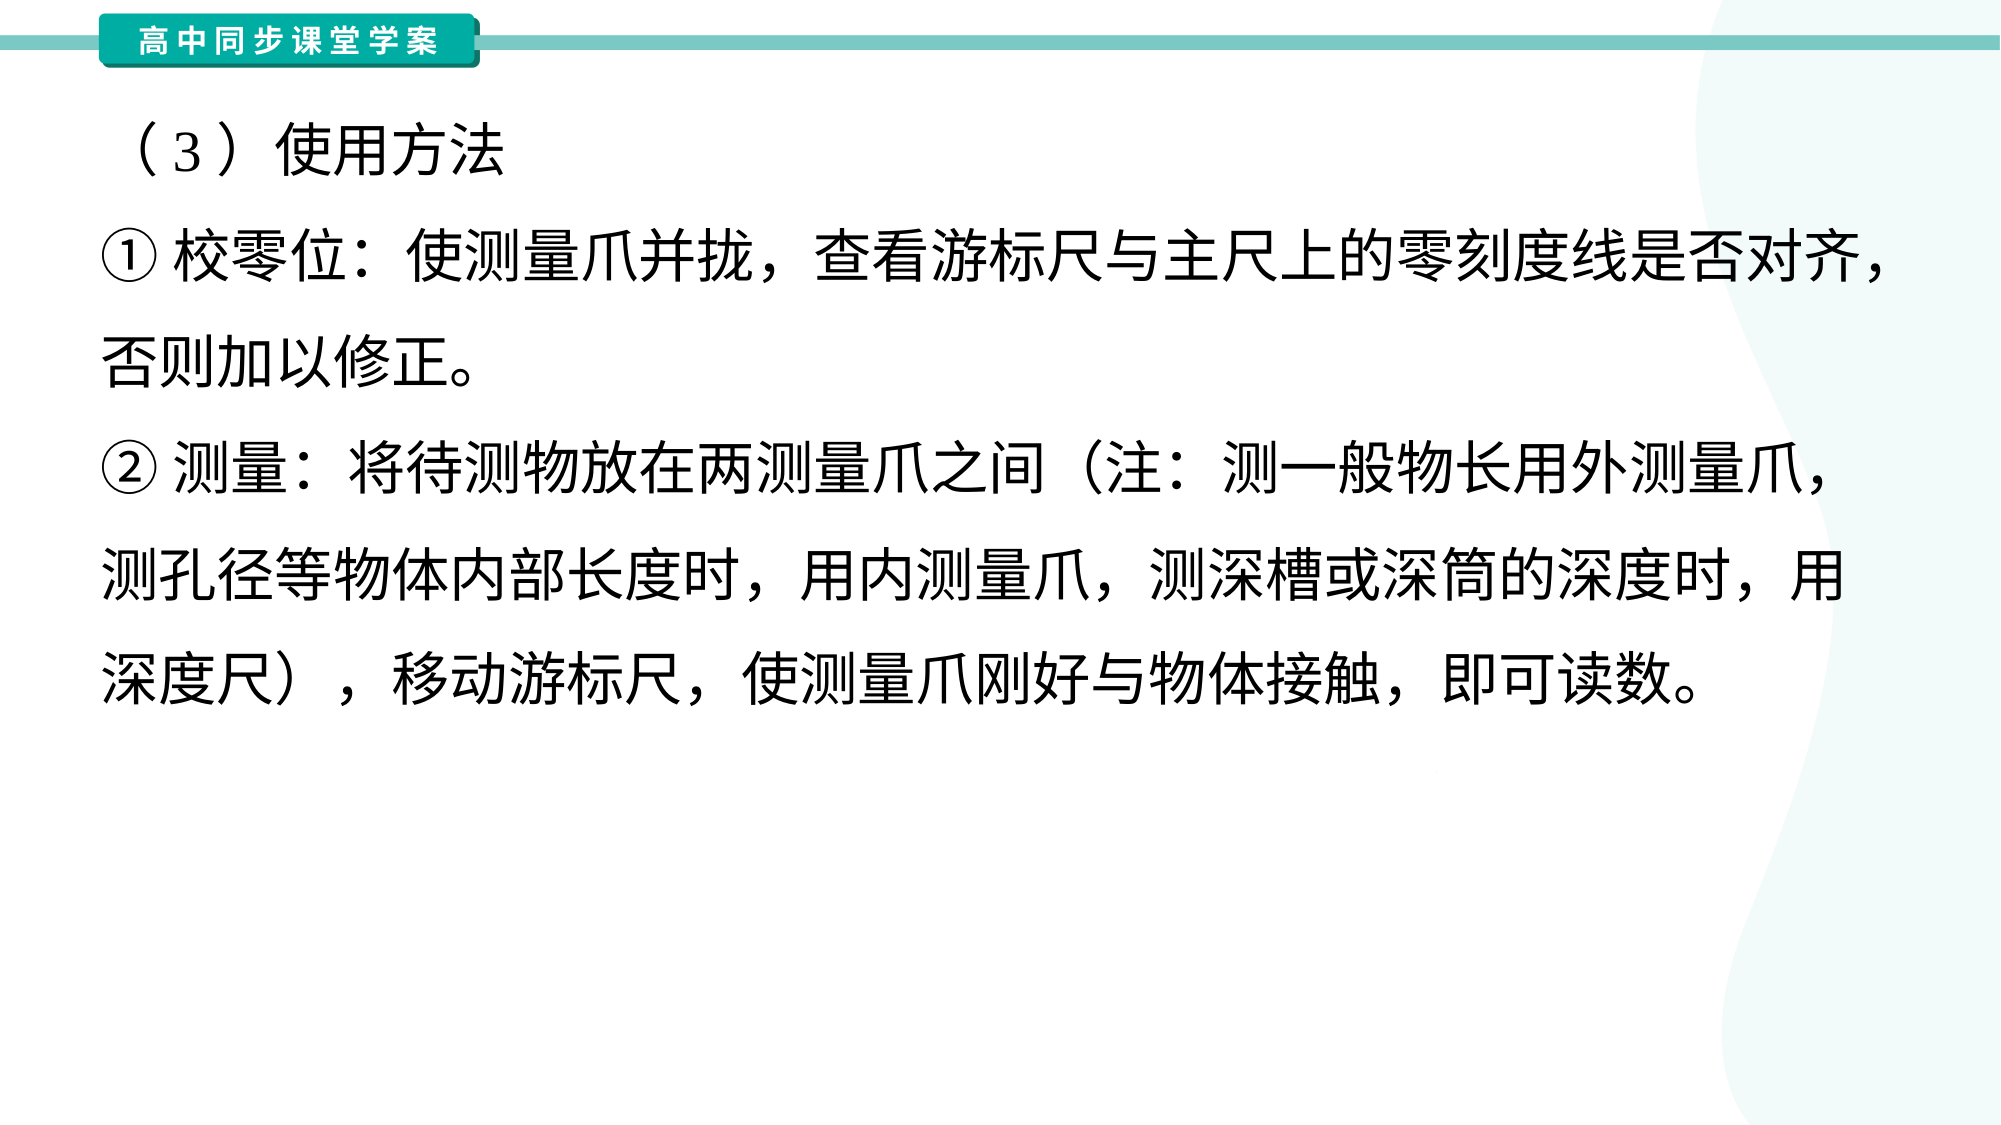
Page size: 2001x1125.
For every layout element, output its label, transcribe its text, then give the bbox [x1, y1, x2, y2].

text_box （3）使用方法 ①校零位：使测量爪并拢，查看游标尺与主尺上的零刻度线是否对齐， 否则加以修正。 ②测量：将待测物放在两测量爪之间（注：测一般物长用外测量爪， 测孔径等物体内部长度时，用内测量爪，测深槽或深筒的深度时，用 深度尺），移动游标尺，使测量爪刚好与物体接触，即可读数。 [100, 76, 1899, 701]
picture [0, 0, 2000, 1125]
